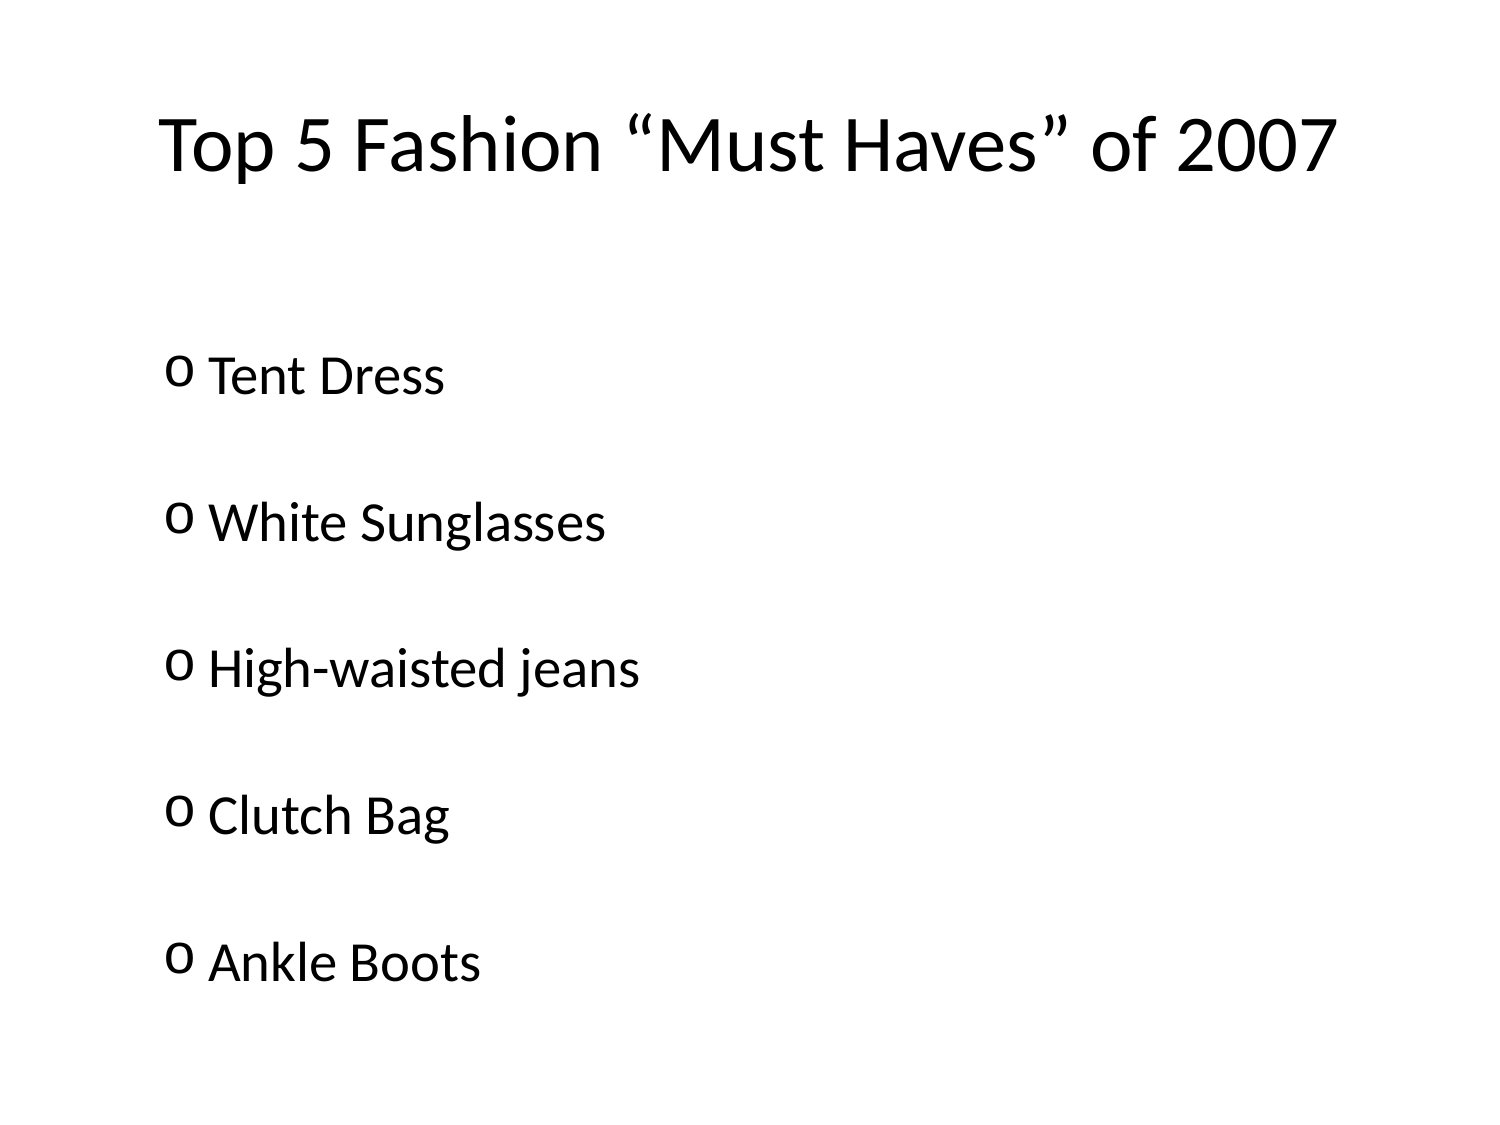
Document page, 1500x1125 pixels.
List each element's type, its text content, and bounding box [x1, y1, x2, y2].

list Tent Dress White Sunglasses High-waisted jeans Clutch Bag Ankle Boots [75, 262, 1425, 1005]
title Top 5 Fashion “Must Haves” of 2007 [75, 45, 1425, 233]
